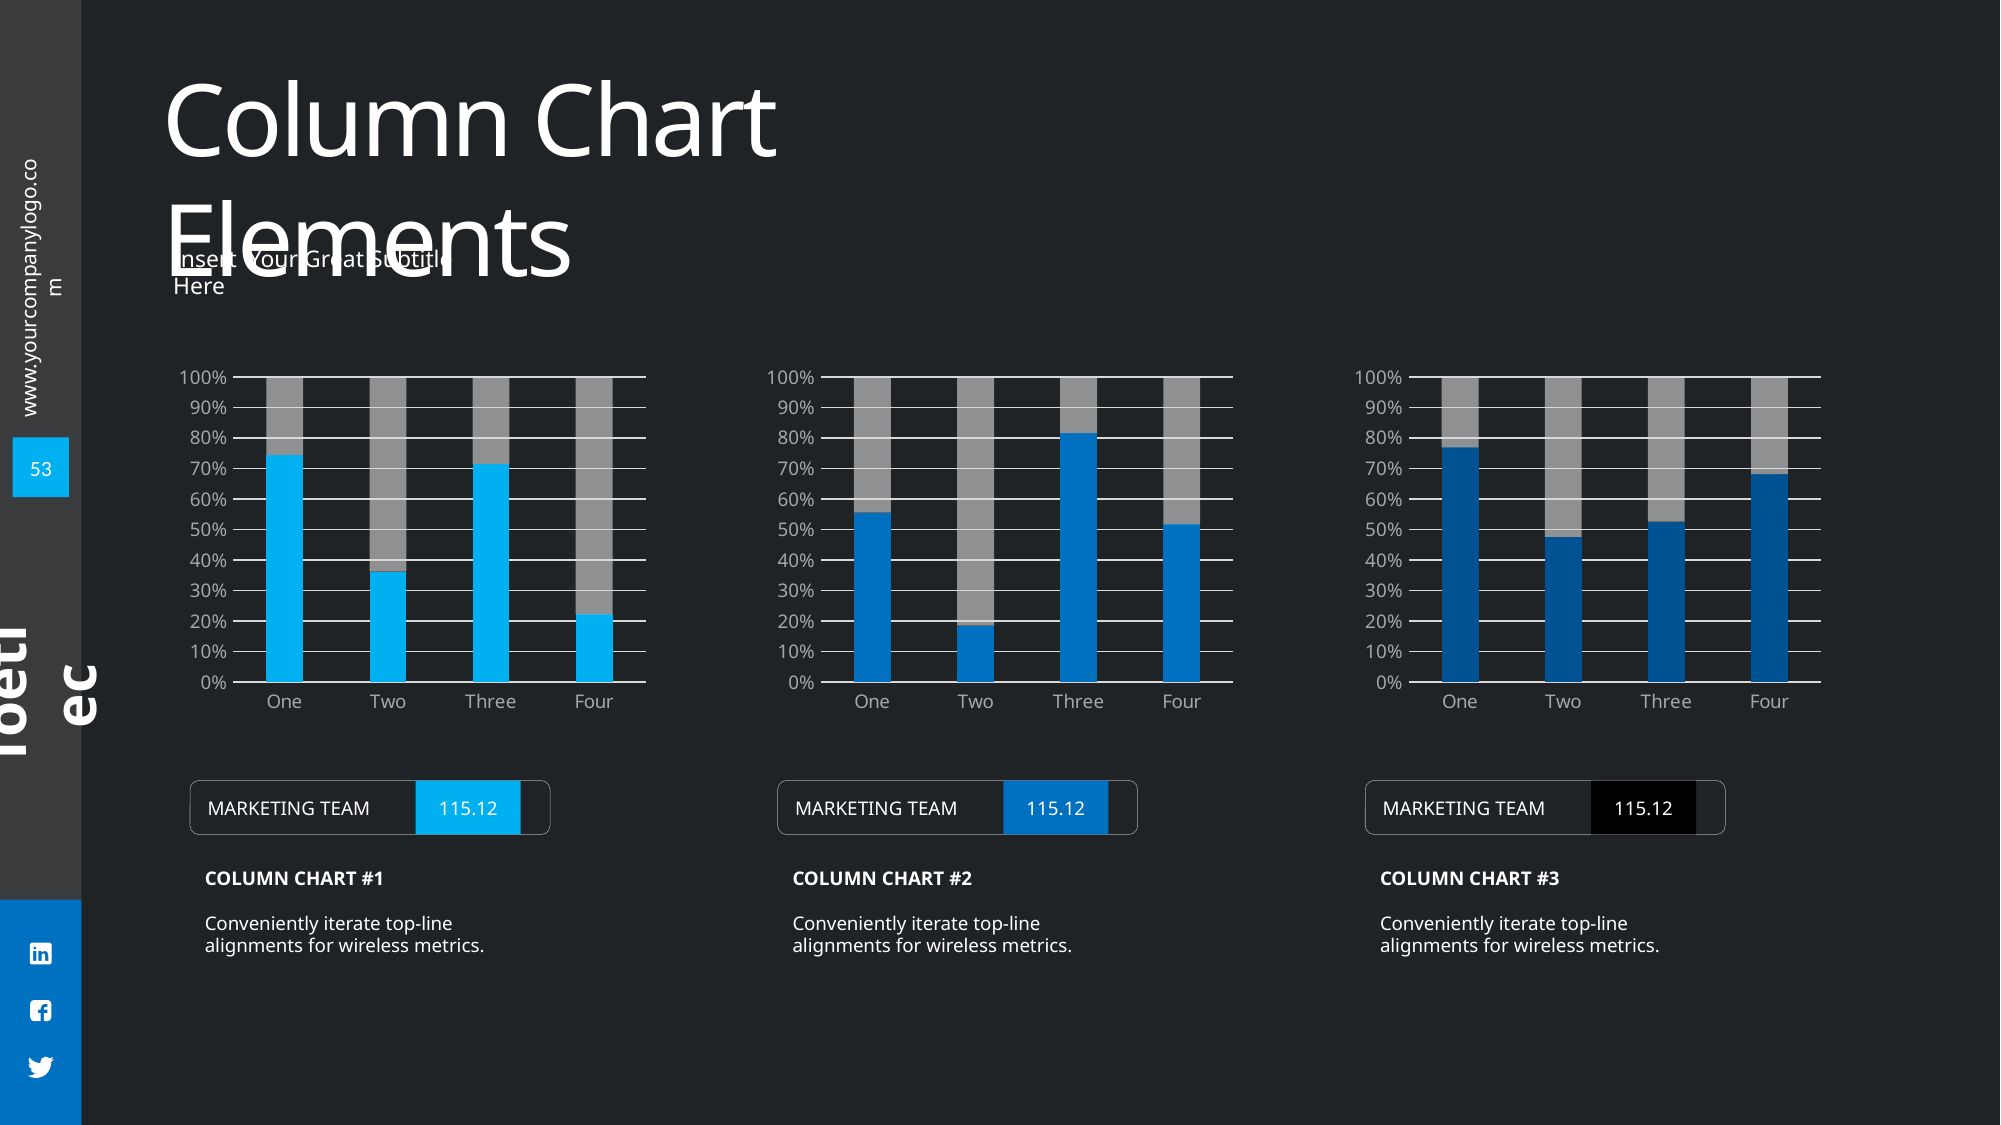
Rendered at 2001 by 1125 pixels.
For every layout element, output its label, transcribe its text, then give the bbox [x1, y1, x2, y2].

text_box MARKETING TEAM [1364, 779, 1727, 836]
text_box COLUMN CHART #2 Conveniently iterate top-line alignments for wireless metrics. [777, 859, 1138, 964]
text_box COLUMN CHART #1 Conveniently iterate top-line alignments for wireless metrics. [190, 859, 550, 964]
text_box 115.12 [415, 779, 522, 835]
chart [756, 356, 1244, 722]
chart [169, 356, 656, 722]
text_box Column Chart Elements [147, 116, 987, 236]
text_box MARKETING TEAM [188, 779, 552, 836]
slide_number 53 [12, 437, 69, 498]
text_box 115.12 [1590, 779, 1697, 835]
chart [1344, 356, 1831, 722]
text_box MARKETING TEAM [776, 779, 1139, 836]
text_box Insert Your Great Subtitle Here [158, 237, 512, 307]
text_box COLUMN CHART #3 Conveniently iterate top-line alignments for wireless metrics. [1365, 859, 1726, 964]
text_box 115.12 [1002, 779, 1109, 835]
